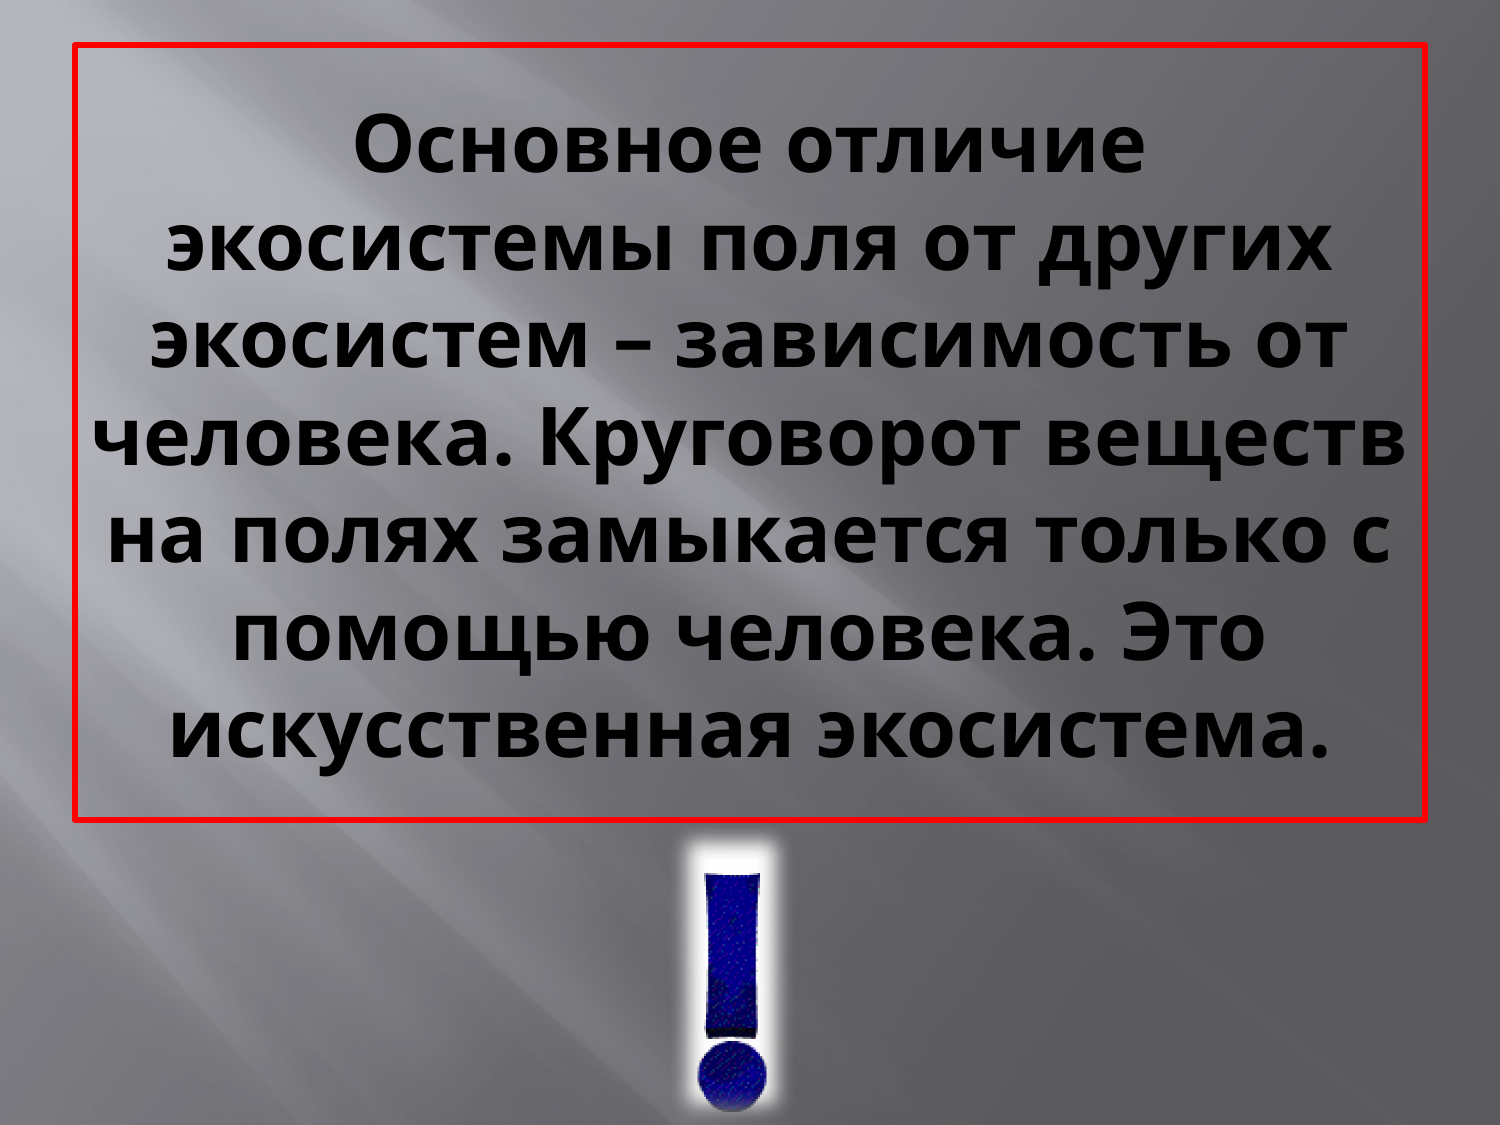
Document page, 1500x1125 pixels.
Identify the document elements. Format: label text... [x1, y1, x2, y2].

title Основное отличие экосистемы поля от других экосистем – зависимость от человека. Круговорот веществ на полях замыкается только с помощью человека. Это искусственная экосистема. [75, 45, 1425, 821]
picture [667, 821, 798, 1125]
